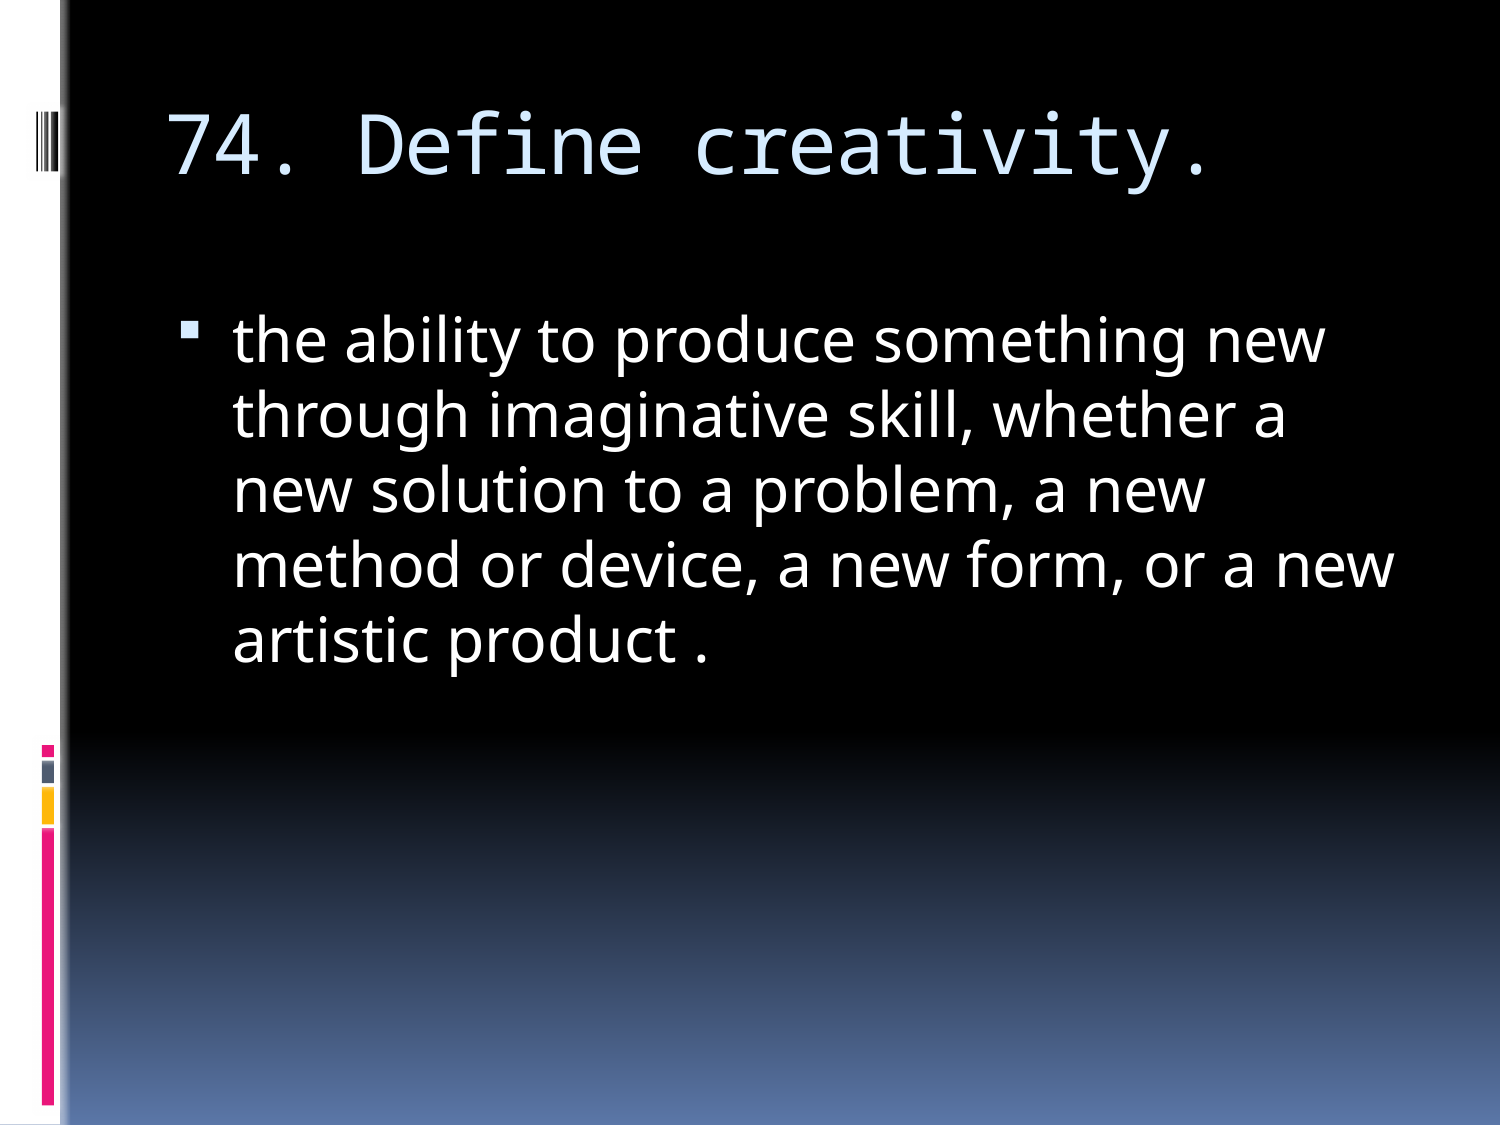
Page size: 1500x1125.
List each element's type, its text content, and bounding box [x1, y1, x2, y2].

title 74. Define creativity. [150, 83, 1425, 234]
list the ability to produce something new through imaginative skill, whether a new solution to a problem, a new method or device, a new form, or a new artistic product . [150, 292, 1425, 1043]
